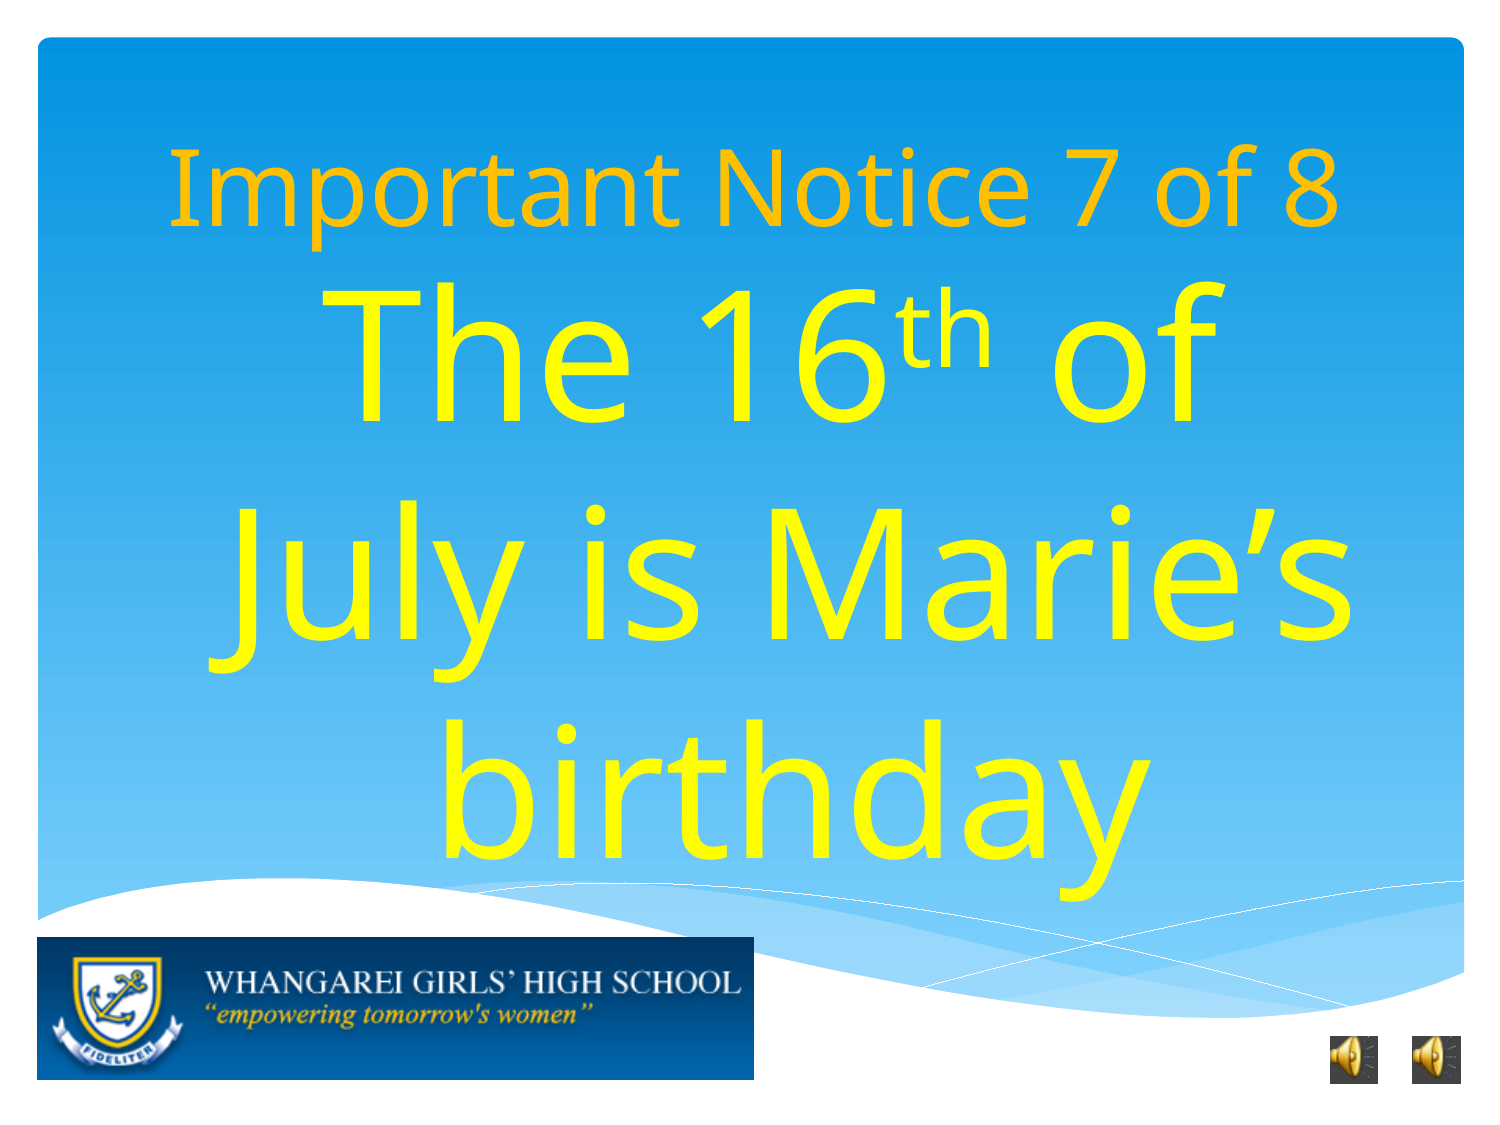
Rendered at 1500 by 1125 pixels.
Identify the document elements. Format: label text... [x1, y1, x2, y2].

text_box Important Notice 7 of 8 [149, 37, 1362, 255]
picture [1411, 1034, 1462, 1086]
picture [1328, 1034, 1380, 1086]
text_box The 16th of July is Marie’s birthday [149, 231, 1391, 963]
picture [37, 937, 754, 1080]
